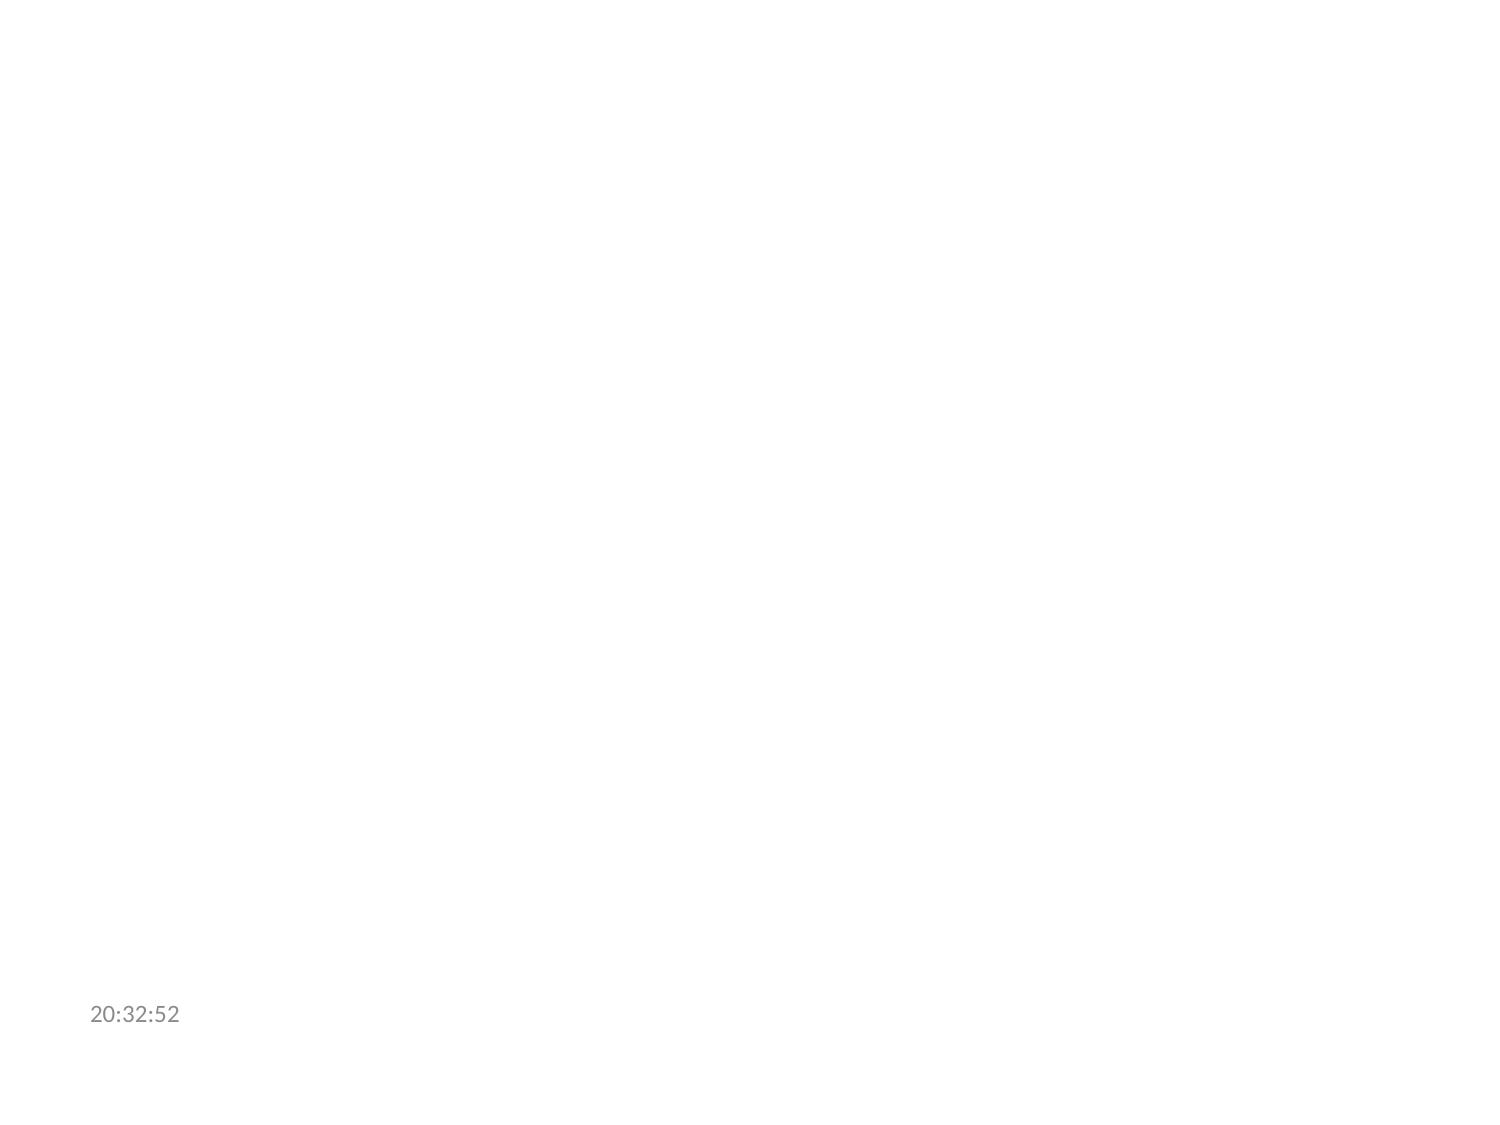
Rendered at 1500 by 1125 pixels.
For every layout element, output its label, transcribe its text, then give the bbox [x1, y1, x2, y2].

text_box 15:35:09 [75, 982, 425, 1043]
